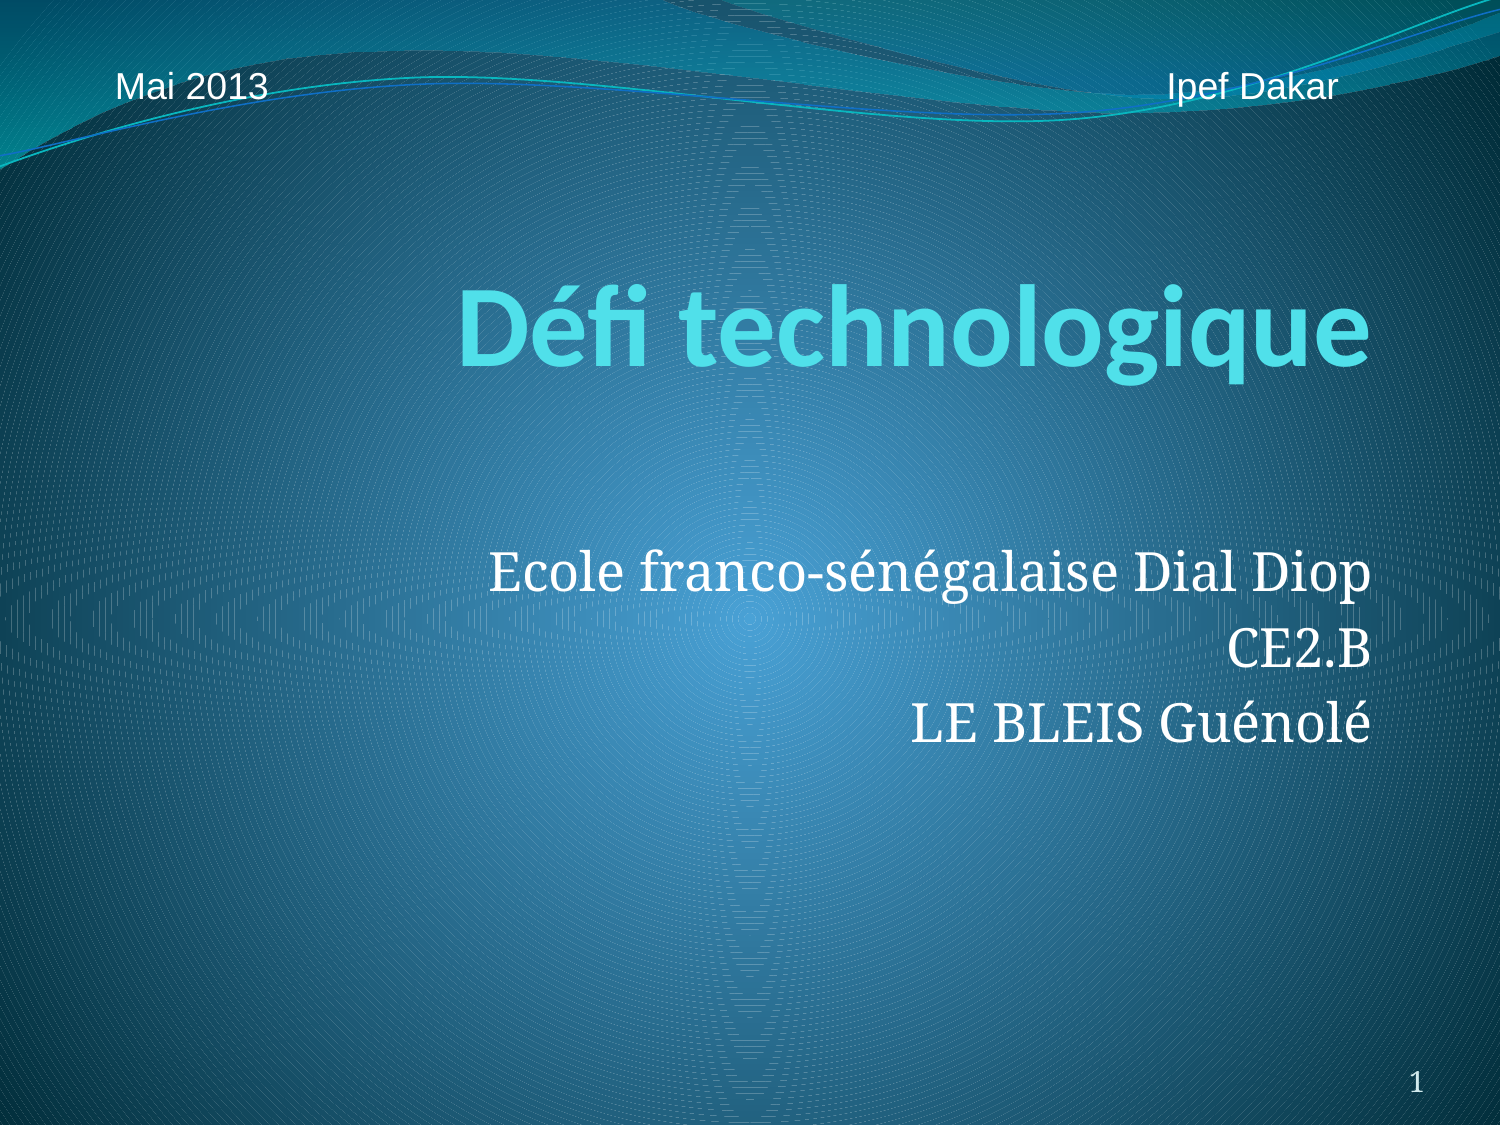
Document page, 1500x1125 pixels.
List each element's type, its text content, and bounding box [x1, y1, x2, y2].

text_box Mai 2013 [100, 54, 301, 115]
text_box Ipef Dakar [1151, 54, 1424, 115]
slide_number 1 [1299, 1042, 1425, 1103]
subtitle Ecole franco-sénégalaise Dial Diop CE2.B LE BLEIS Guénolé [87, 529, 1377, 818]
title Défi technologique [88, 89, 1377, 391]
